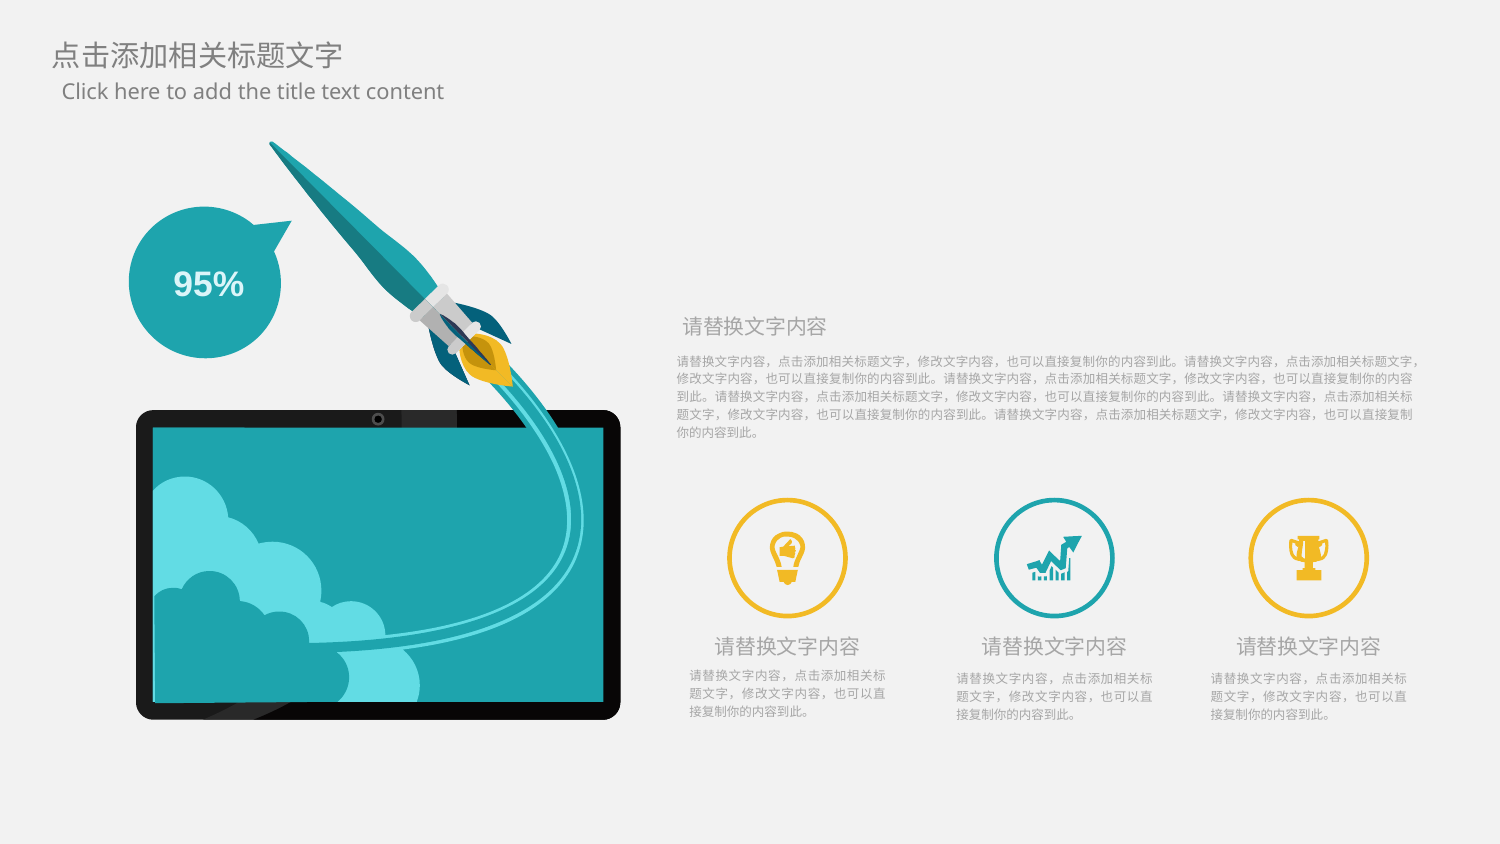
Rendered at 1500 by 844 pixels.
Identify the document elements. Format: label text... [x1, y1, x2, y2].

text_box [769, 531, 806, 567]
text_box [1248, 497, 1369, 619]
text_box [130, 185, 289, 363]
text_box [1032, 571, 1036, 581]
text_box [1049, 566, 1054, 581]
text_box 请替换文字内容，点击添加相关标题文字，修改文字内容，也可以直接复制你的内容到此。请替换文字内容，点击添加相关标题文字，修改文字内容，也可以直接复制你的内容到此。请替换文字内容，点击添加相关标题文字，修改文字内容，也可以直接复制你的内容到此。请替换文字内容，点击添加相关标题文字，修改文字内容，也可以直接复制你的内容到此。请替换文字内容，点击添加相关标题文字，修改文字内容，也可以直接复制你的内容到此。请替换文字内容，点击添加相关标题文字，修改文字内容，也可以直接复制你的内容到此。 [676, 350, 1412, 441]
text_box [1026, 535, 1082, 573]
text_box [135, 140, 621, 720]
text_box 请替换文字内容，点击添加相关标题文字，修改文字内容，也可以直接复制你的内容到此。 [956, 667, 1153, 722]
text_box [1289, 535, 1329, 581]
text_box 请替换文字内容，点击添加相关标题文字，修改文字内容，也可以直接复制你的内容到此。 [689, 665, 886, 720]
text_box [777, 569, 798, 586]
text_box 请替换文字内容 [682, 308, 833, 339]
text_box 请替换文字内容 [1236, 628, 1382, 659]
text_box [1067, 558, 1071, 581]
text_box 请替换文字内容 [981, 628, 1128, 659]
text_box [994, 497, 1115, 619]
text_box [727, 497, 848, 619]
text_box [1055, 569, 1059, 581]
text_box 请替换文字内容 [714, 628, 861, 659]
text_box 请替换文字内容，点击添加相关标题文字，修改文字内容，也可以直接复制你的内容到此。 [1210, 667, 1407, 722]
